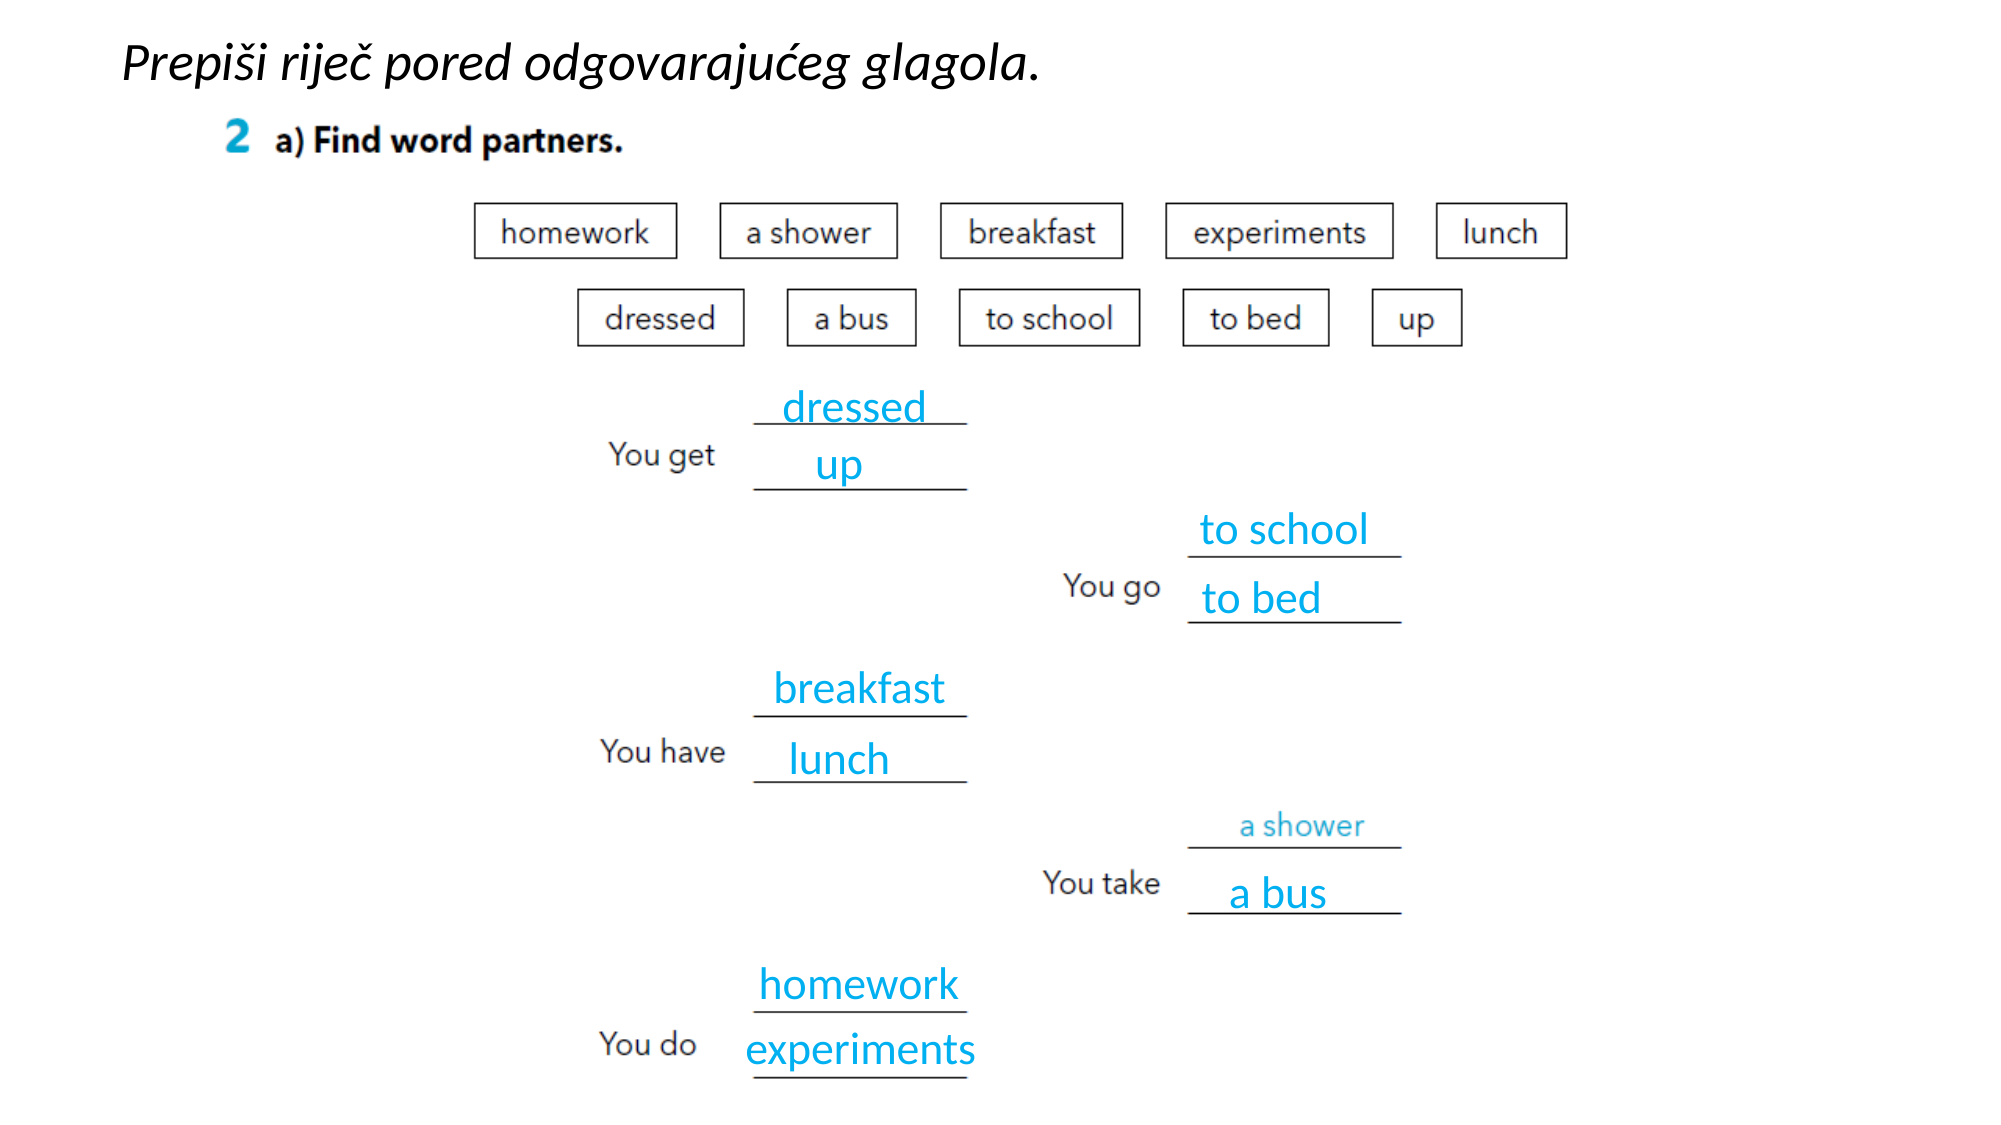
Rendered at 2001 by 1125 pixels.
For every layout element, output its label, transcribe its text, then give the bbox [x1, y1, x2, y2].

text_box Prepiši riječ pored odgovarajućeg glagola. [106, 19, 1581, 99]
picture [210, 95, 1624, 1096]
